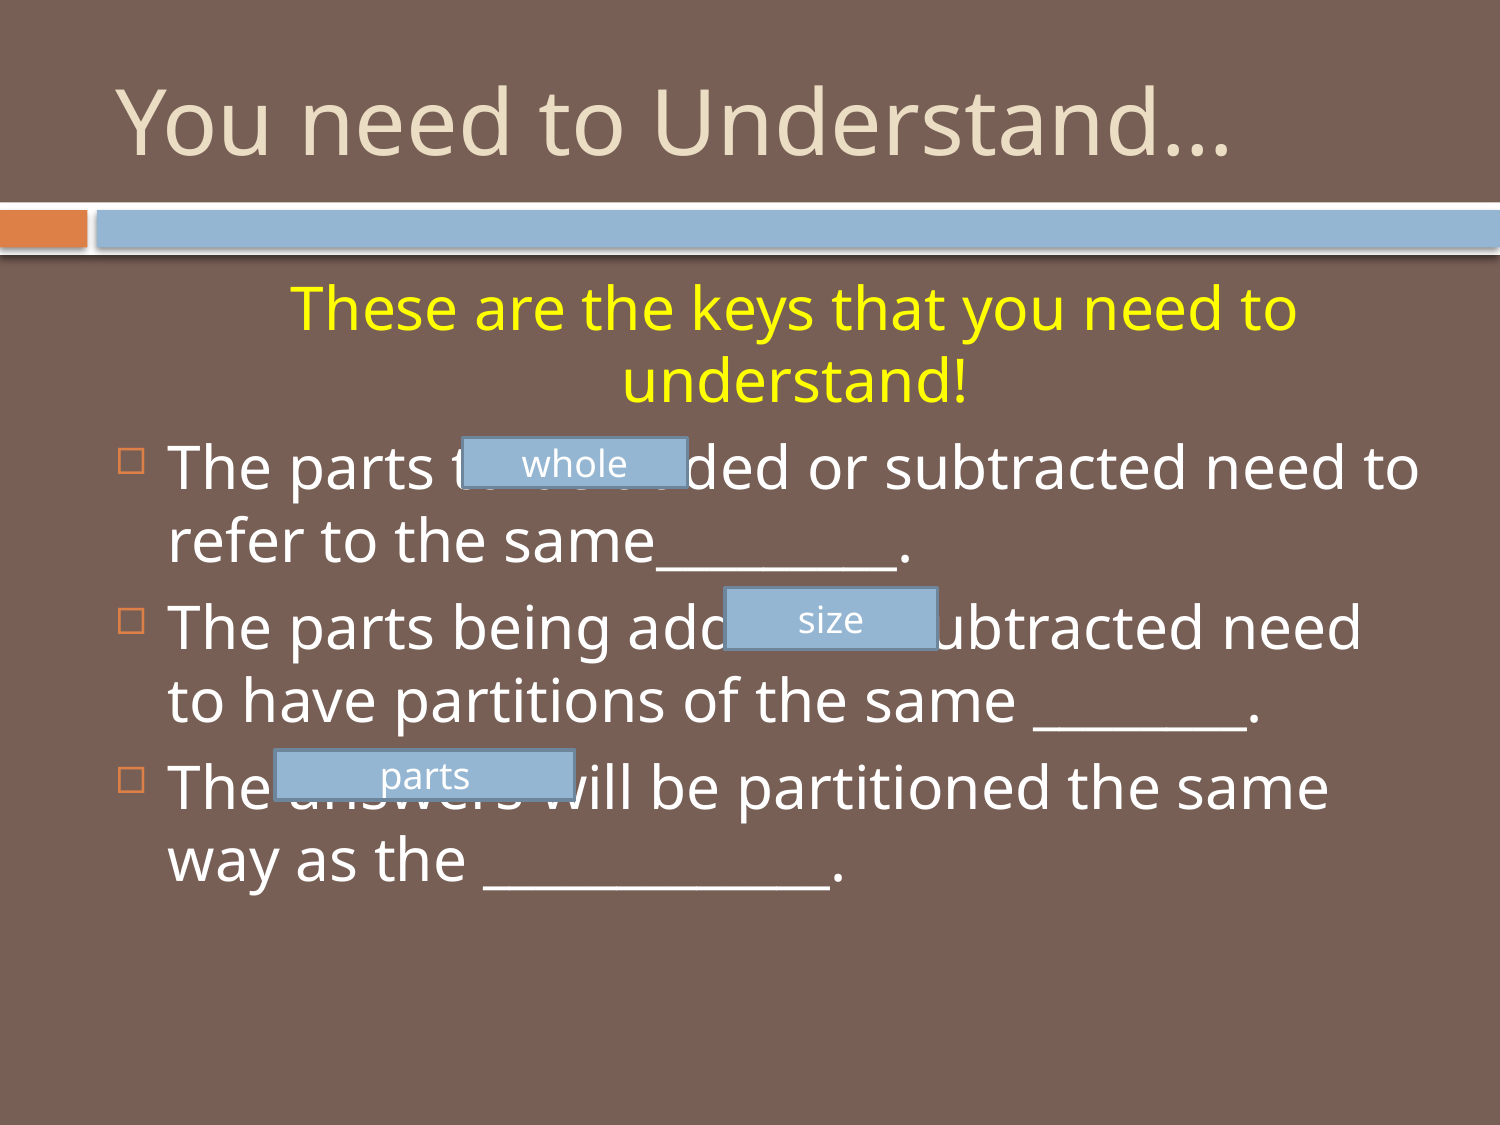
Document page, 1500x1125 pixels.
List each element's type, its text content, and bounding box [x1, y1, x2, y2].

text_box whole [461, 436, 689, 489]
text_box size [723, 586, 939, 651]
list These are the keys that you need to understand! The parts to be added or subtracted need to refer to the same_________. The parts being added or subtracted need to have partitions of the same ________. The answers will be partitioned the same way as the _____________. [100, 262, 1438, 1000]
text_box parts [273, 748, 576, 802]
title You need to Understand… [100, 37, 1438, 200]
